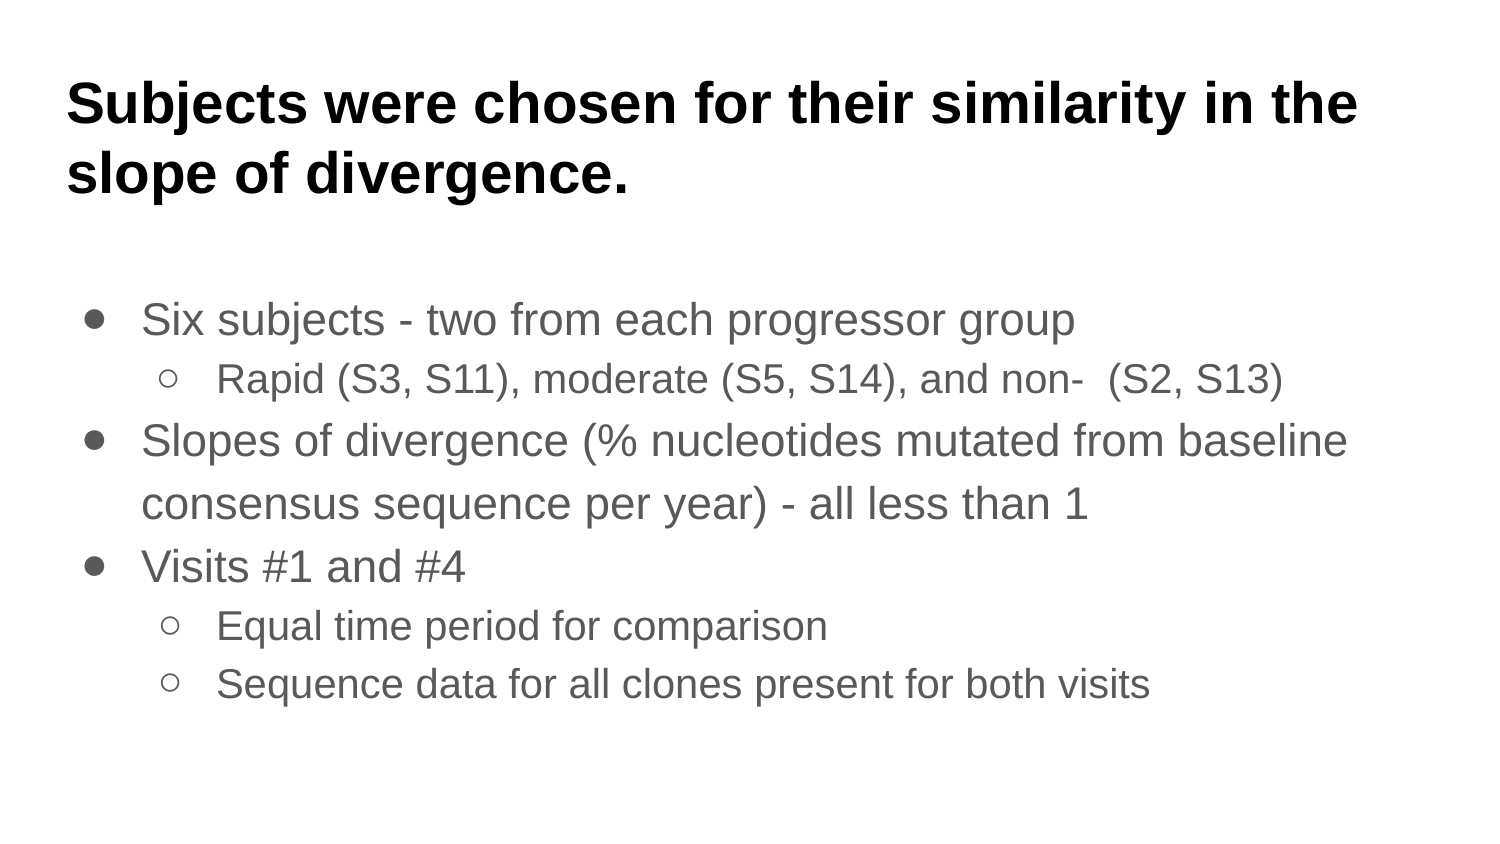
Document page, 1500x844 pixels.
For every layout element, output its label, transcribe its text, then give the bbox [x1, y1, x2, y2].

list Six subjects - two from each progressor group Rapid (S3, S11), moderate (S5, S14), and non- (S2, S13) Slopes of divergence (% nucleotides mutated from baseline consensus sequence per year) - all less than 1 Visits #1 and #4 Equal time period for comparison Sequence data for all clones present for both visits [51, 266, 1449, 761]
title Subjects were chosen for their similarity in the slope of divergence. [51, 50, 1449, 145]
